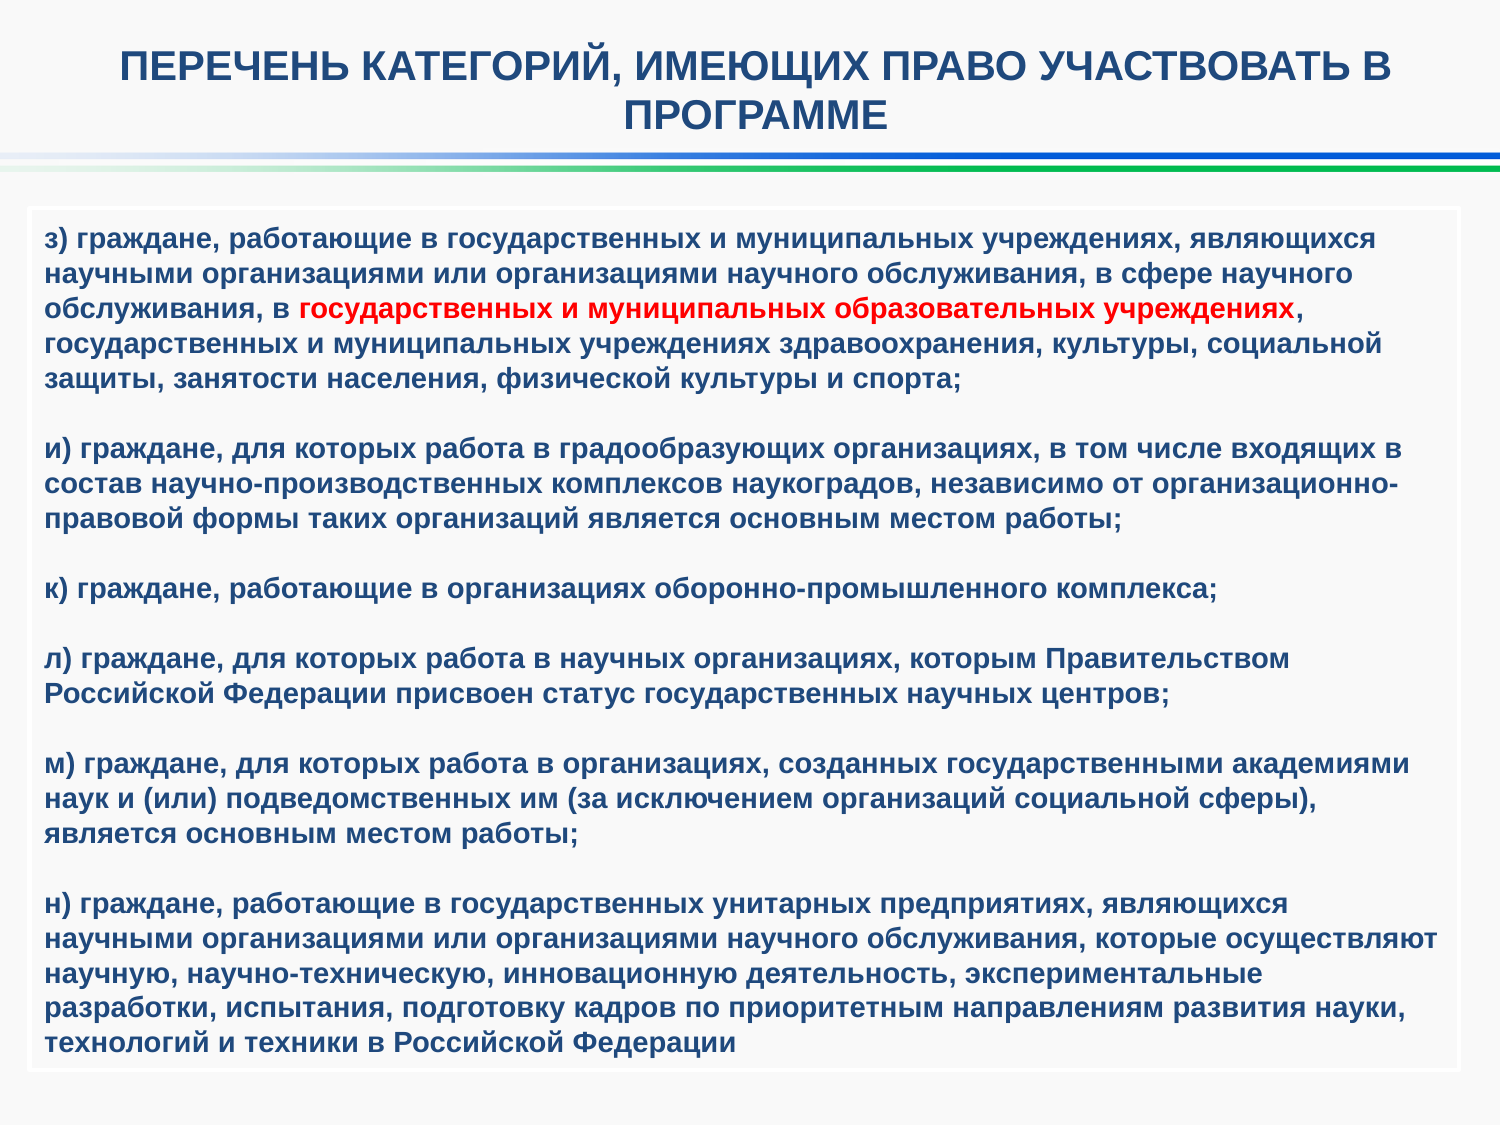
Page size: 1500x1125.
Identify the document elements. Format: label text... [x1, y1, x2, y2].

text_box з) граждане, работающие в государственных и муниципальных учреждениях, являющихся научными организациями или организациями научного обслуживания, в сфере научного обслуживания, в государственных и муниципальных образовательных учреждениях, государственных и муниципальных учреждениях здравоохранения, культуры, социальной защиты, занятости населения, физической культуры и спорта; и) граждане, для которых работа в градообразующих организациях, в том числе входящих в состав научно-производственных комплексов наукоградов, независимо от организационно-правовой формы таких организаций является основным местом работы; к) граждане, работающие в организациях оборонно-промышленного комплекса; л) граждане, для которых работа в научных организациях, которым Правительством Российской Федерации присвоен статус государственных научных центров; м) граждане, для которых работа в организациях, созданных государственными академиями наук и (или) подведомственных им (за исключением организаций социальной сферы), является основным местом работы; н) граждане, работающие в государственных унитарных предприятиях, являющихся научными организациями или организациями научного обслуживания, которые осуществляют научную, научно-техническую, инновационную деятельность, экспериментальные разработки, испытания, подготовку кадров по приоритетным направлениям развития науки, технологий и техники в Российской Федерации [27, 206, 1461, 1072]
picture [0, 0, 1500, 1125]
text_box ПЕРЕЧЕНЬ КАТЕГОРИЙ, ИМЕЮЩИХ ПРАВО УЧАСТВОВАТЬ В ПРОГРАММЕ [64, 30, 1447, 146]
